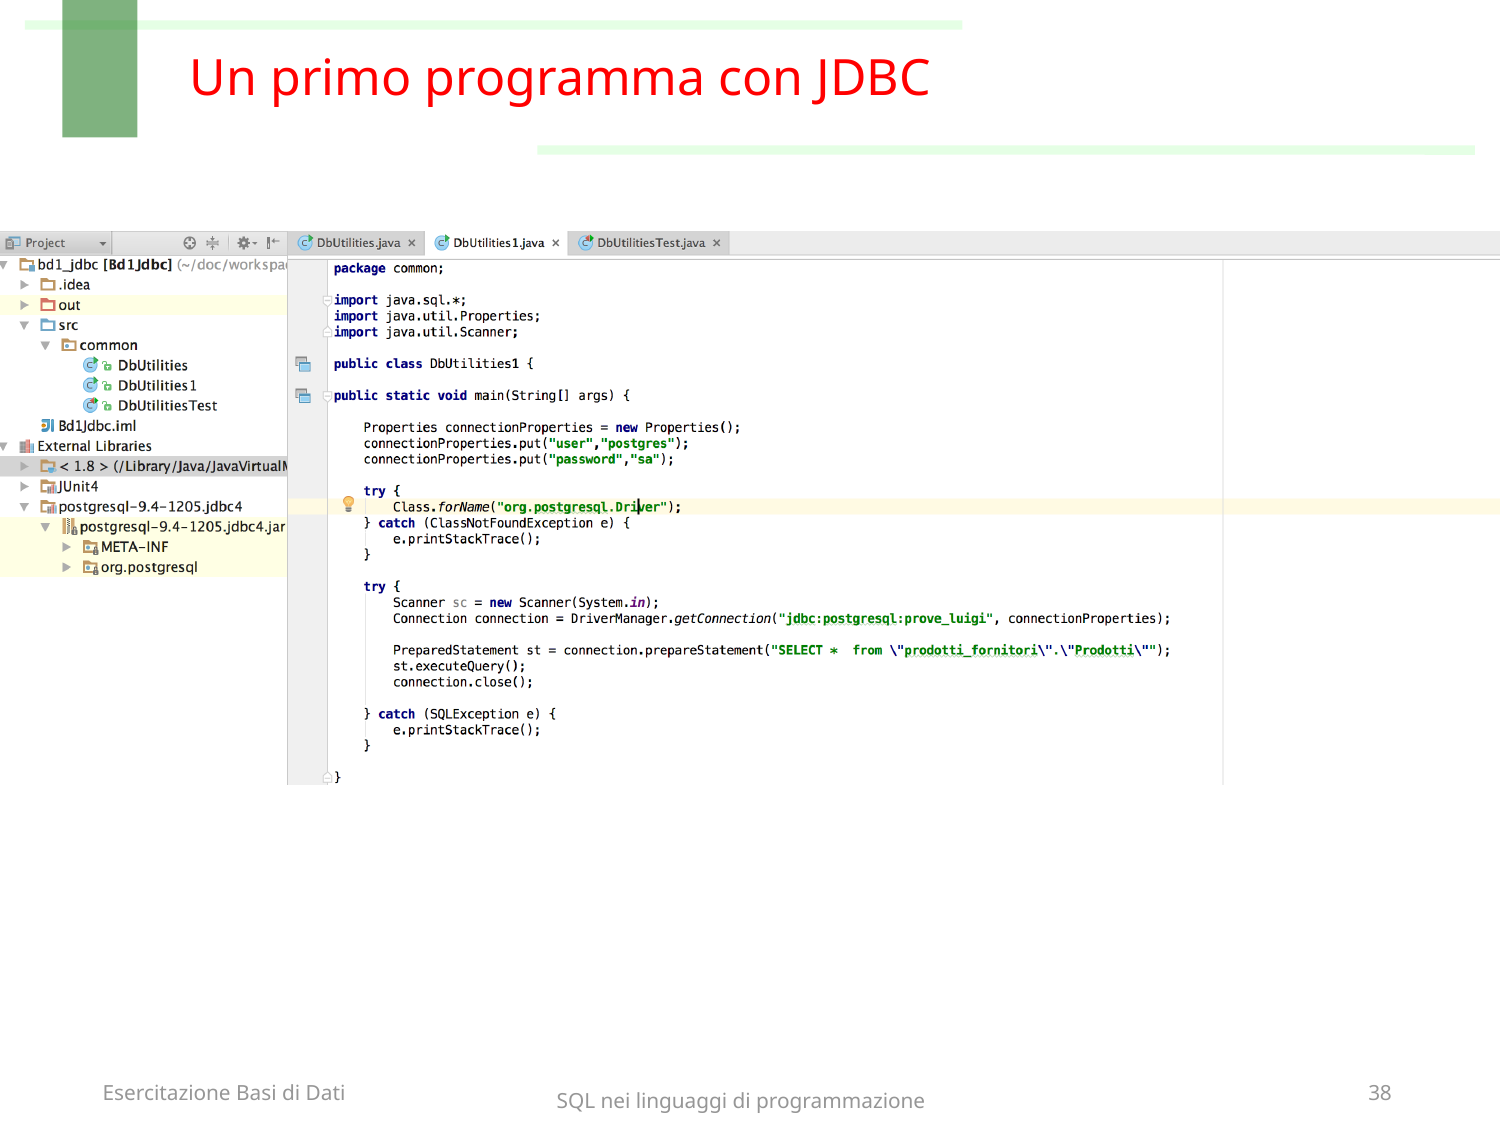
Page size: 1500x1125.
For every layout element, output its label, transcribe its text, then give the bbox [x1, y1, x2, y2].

picture [0, 231, 1500, 785]
title Un primo programma con JDBC [174, 24, 1425, 125]
footer SQL nei linguaggi di programmazione [425, 1082, 1057, 1120]
